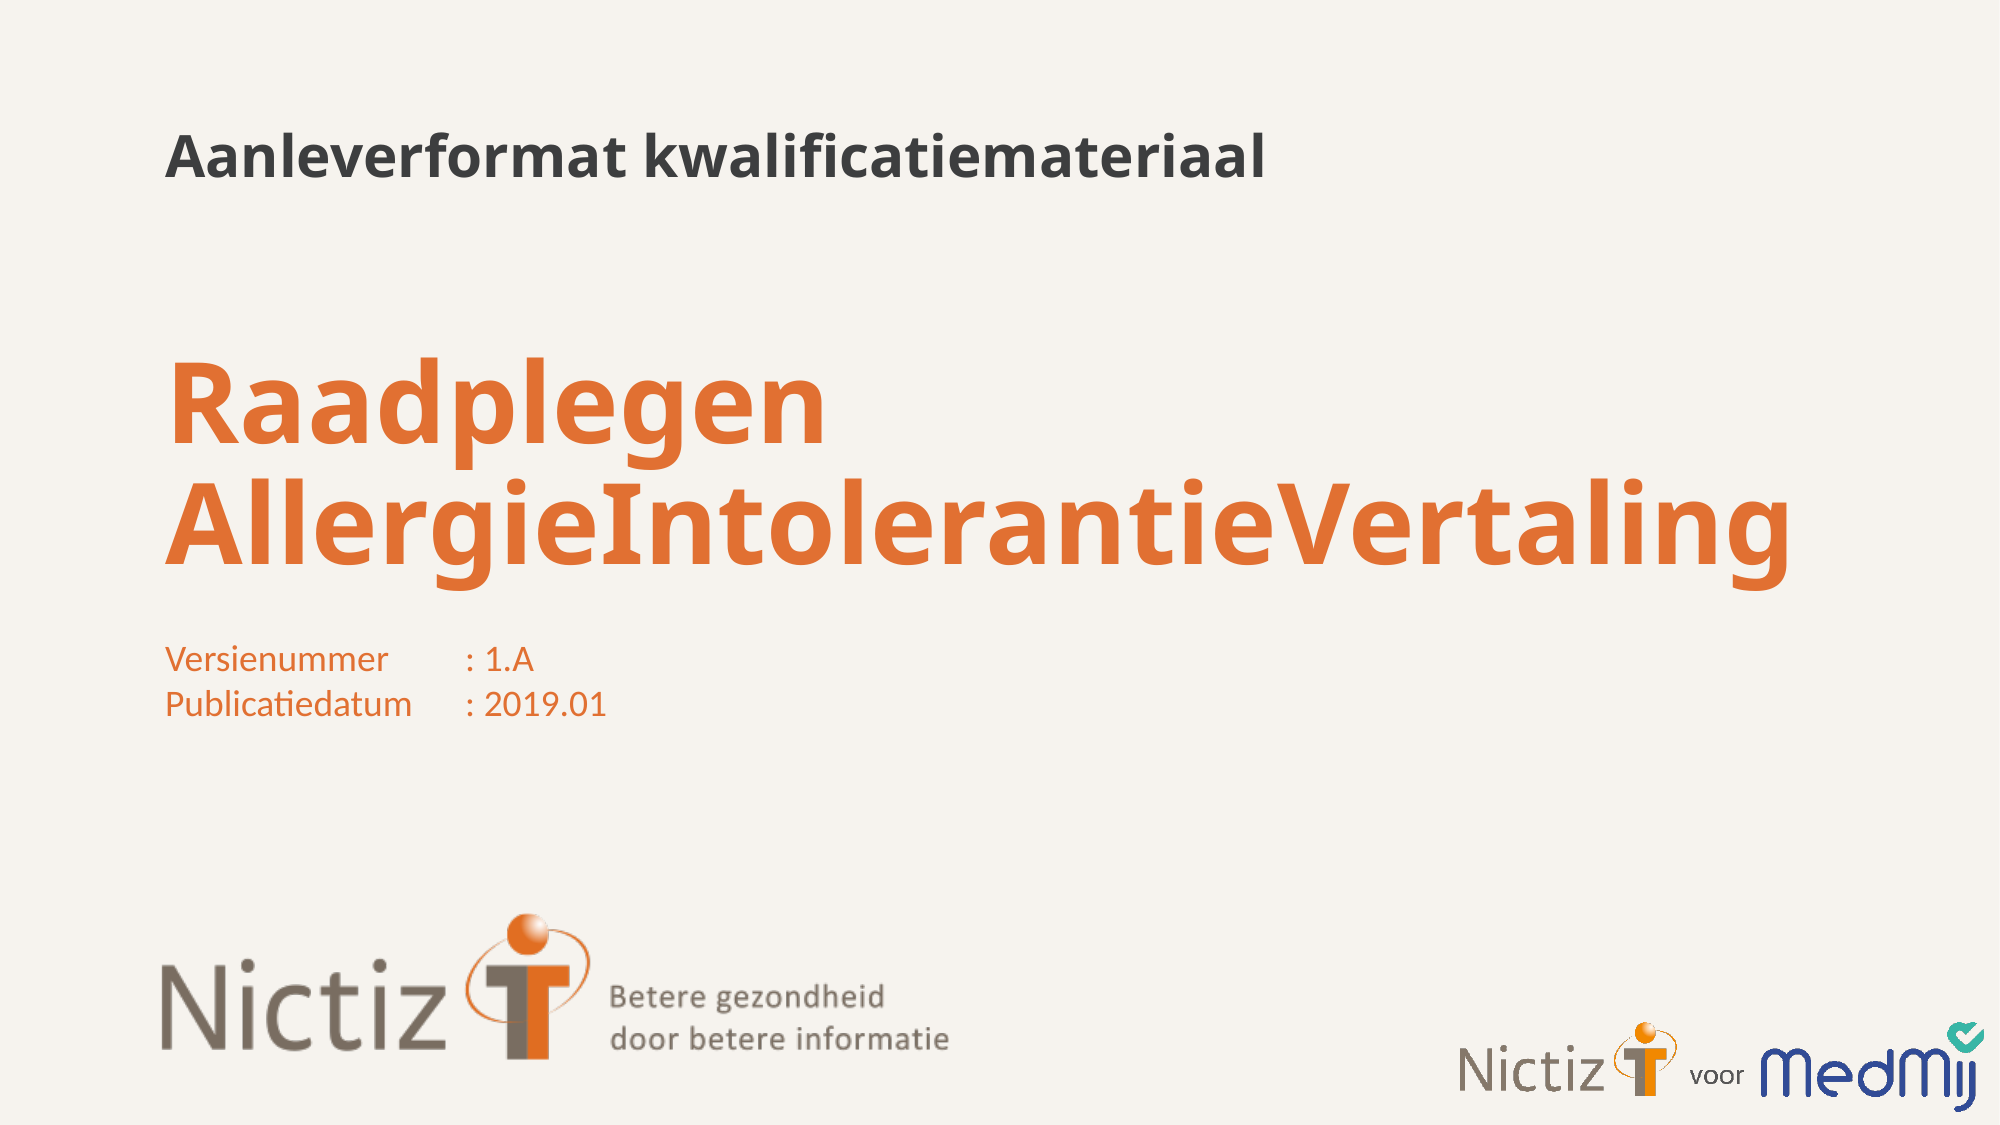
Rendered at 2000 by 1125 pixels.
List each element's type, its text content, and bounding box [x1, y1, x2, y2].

subtitle Aanleverformat kwalificatiemateriaal [150, 94, 1699, 236]
title Raadplegen AllergieIntolerantieVertaling [150, 338, 2000, 731]
picture [1457, 1019, 1988, 1113]
text_box Versienummer : 1.A Publicatiedatum : 2019.01 [150, 626, 782, 732]
picture [150, 897, 961, 1075]
